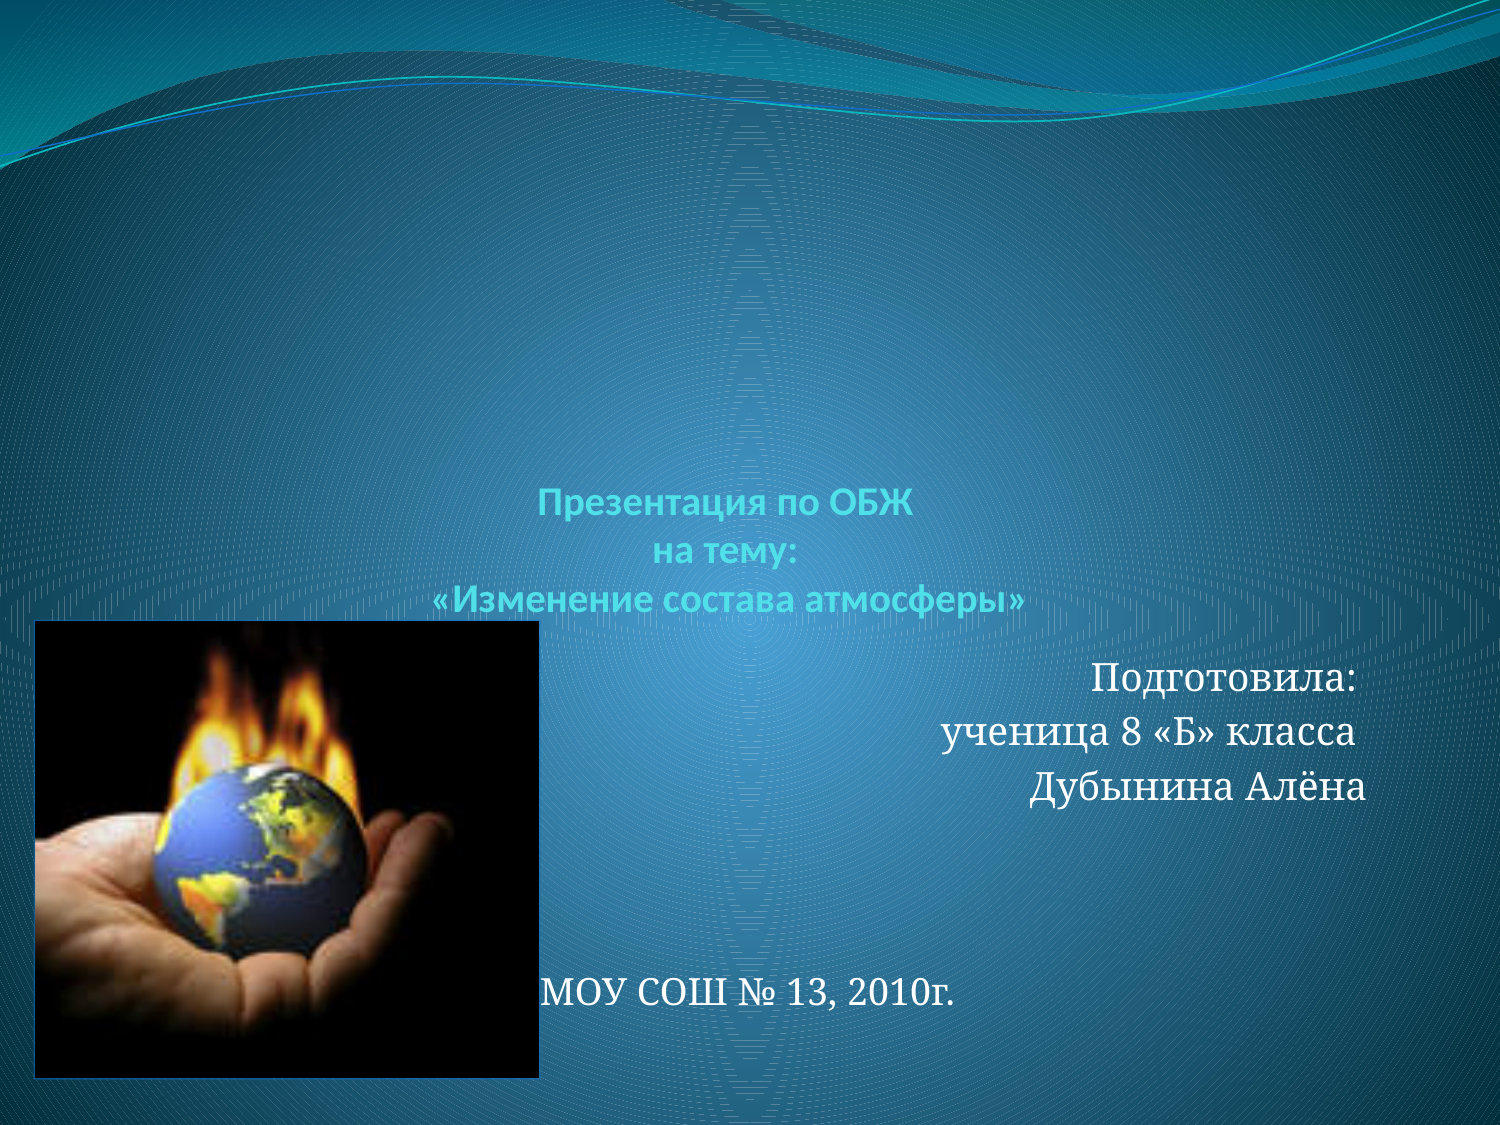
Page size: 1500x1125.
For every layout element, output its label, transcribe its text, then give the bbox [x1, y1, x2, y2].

title Презентация по ОБЖ на тему: «Изменение состава атмосферы» [87, 224, 1376, 622]
subtitle Подготовила: ученица 8 «Б» класса Дубынина Алёна [547, 644, 1376, 818]
text_box МОУ СОШ № 13, 2010г. [547, 960, 1062, 1021]
picture [34, 620, 540, 1079]
